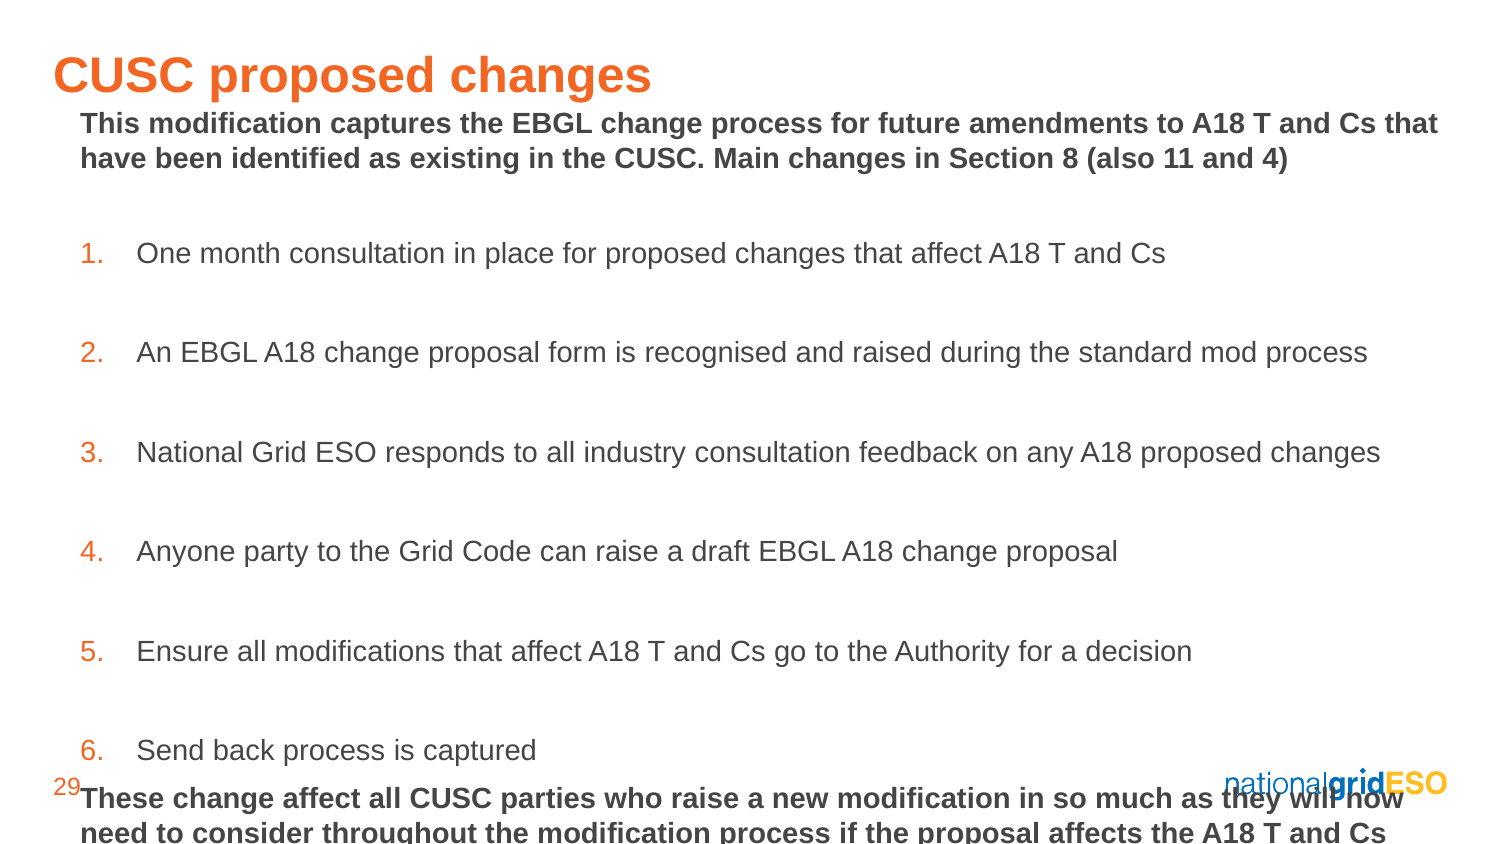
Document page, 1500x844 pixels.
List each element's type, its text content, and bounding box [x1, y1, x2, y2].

list This modification captures the EBGL change process for future amendments to A18 T and Cs that have been identified as existing in the CUSC. Main changes in Section 8 (also 11 and 4) One month consultation in place for proposed changes that affect A18 T and Cs An EBGL A18 change proposal form is recognised and raised during the standard mod process National Grid ESO responds to all industry consultation feedback on any A18 proposed changes Anyone party to the Grid Code can raise a draft EBGL A18 change proposal Ensure all modifications that affect A18 T and Cs go to the Authority for a decision Send back process is captured These change affect all CUSC parties who raise a new modification in so much as they will now need to consider throughout the modification process if the proposal affects the A18 T and Cs [50, 104, 1445, 844]
title CUSC proposed changes [53, 54, 1447, 103]
